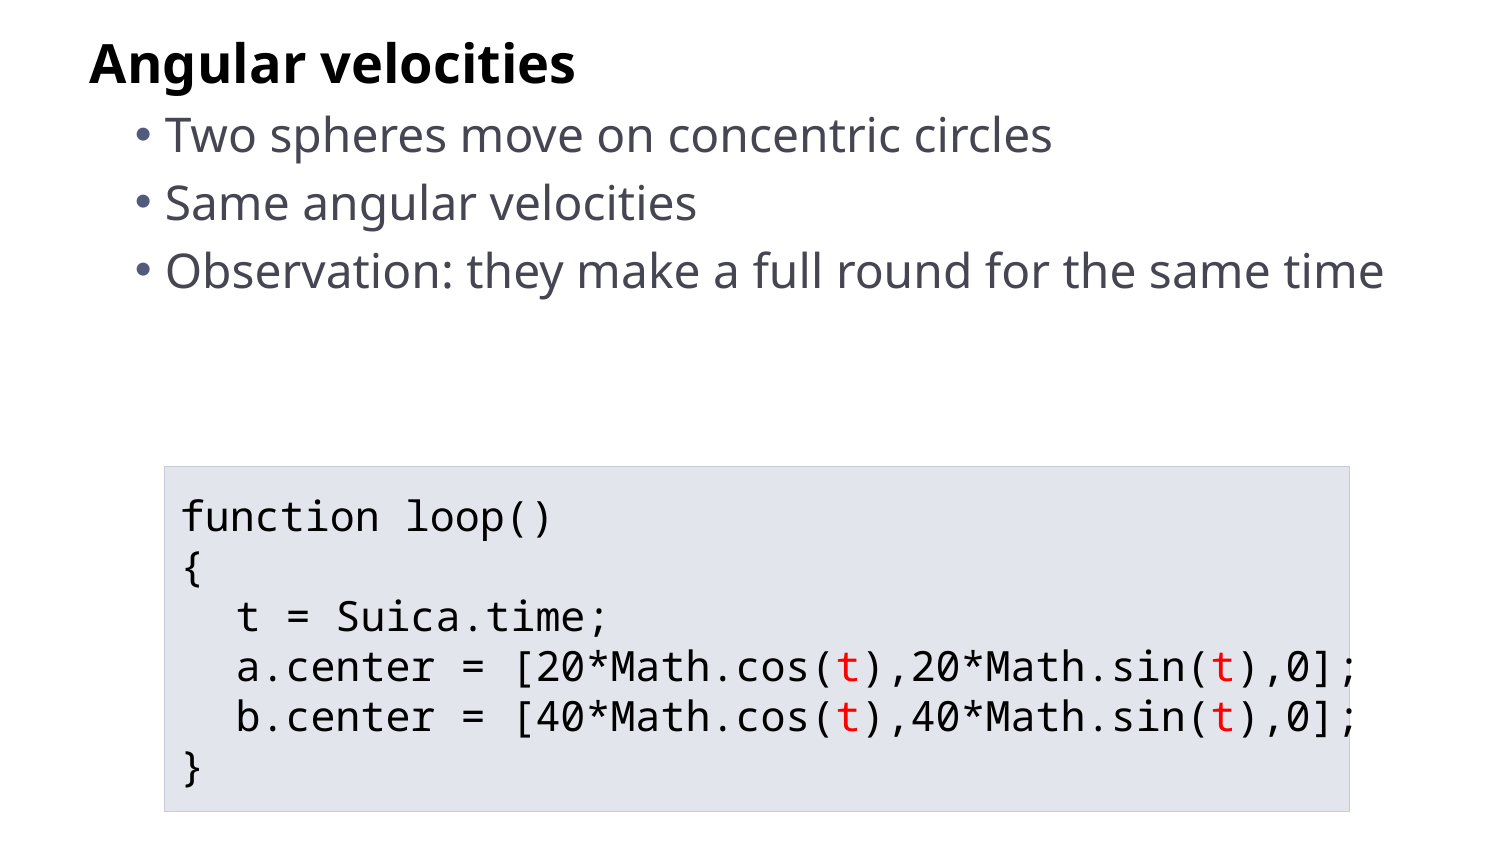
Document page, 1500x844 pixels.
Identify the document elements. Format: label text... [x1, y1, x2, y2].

text_box function loop() { t = Suica.time; a.center = [20*Math.cos(t),20*Math.sin(t),0]; b.center = [40*Math.cos(t),40*Math.sin(t),0]; } [164, 466, 1350, 812]
list Angular velocities Two spheres move on concentric circles Same angular velocities Observation: they make a full round for the same time [75, 21, 1475, 835]
